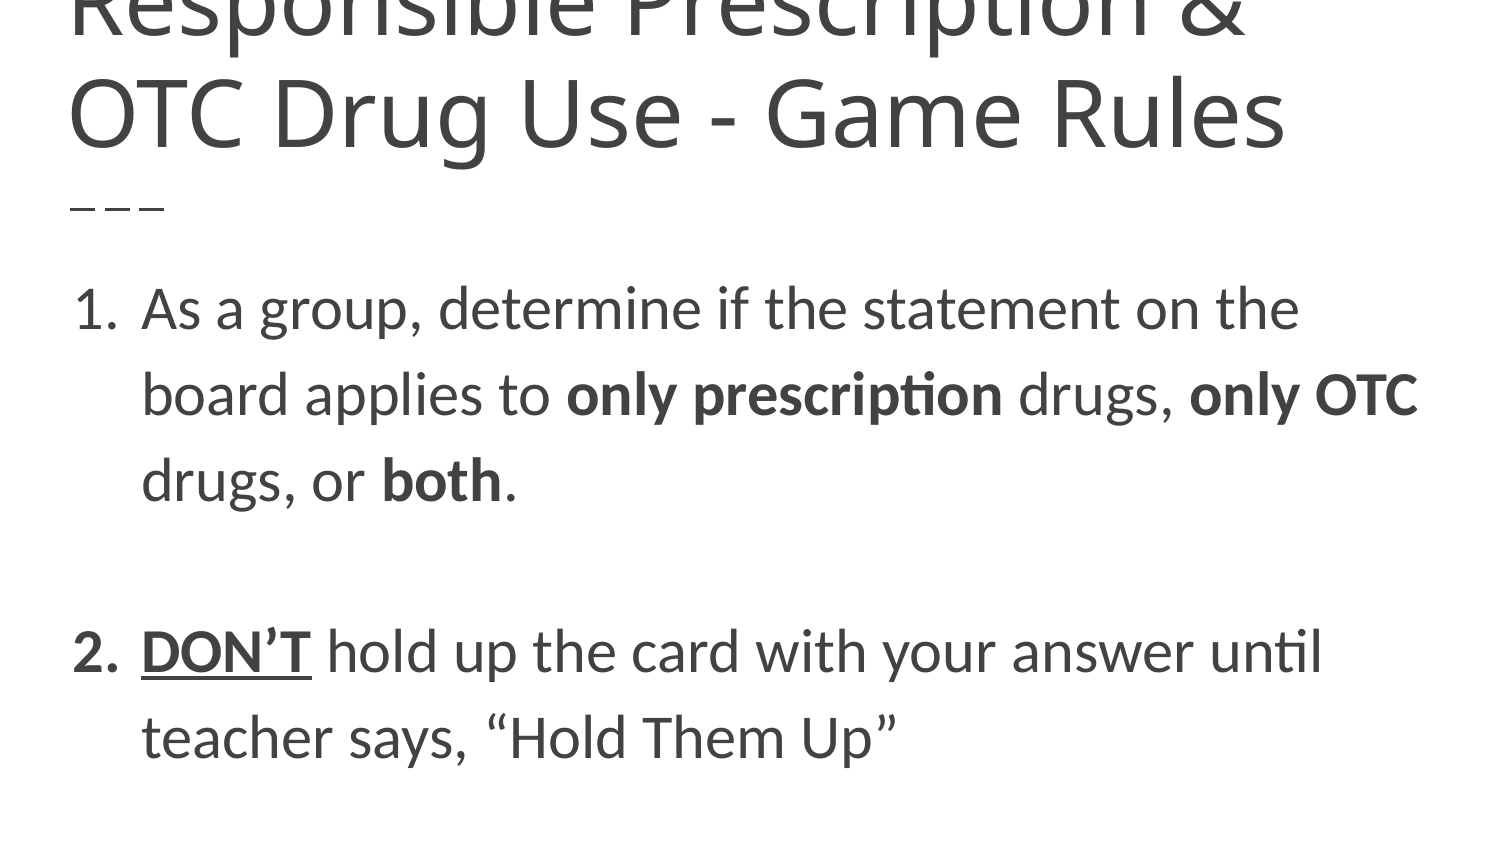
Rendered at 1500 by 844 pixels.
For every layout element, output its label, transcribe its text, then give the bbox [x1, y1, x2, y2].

list As a group, determine if the statement on the board applies to only prescription drugs, only OTC drugs, or both. DON’T hold up the card with your answer until teacher says, “Hold Them Up” [51, 240, 1449, 787]
title Responsible Prescription & OTC Drug Use - Game Rules [51, 61, 1449, 182]
